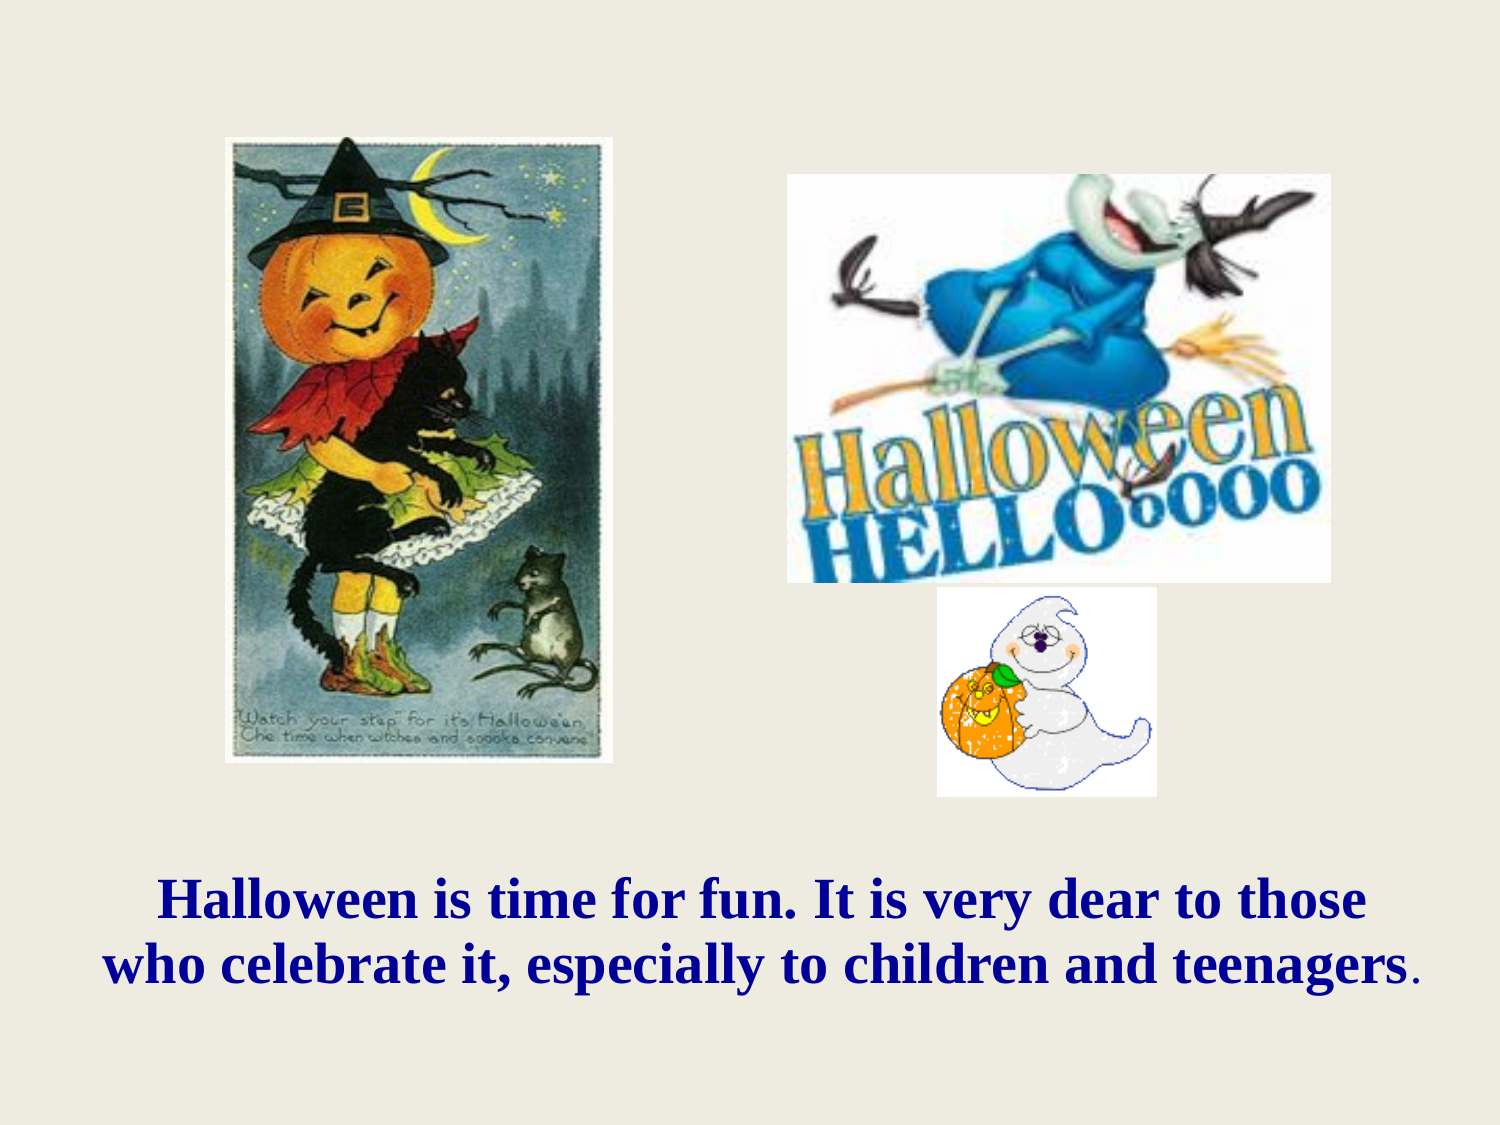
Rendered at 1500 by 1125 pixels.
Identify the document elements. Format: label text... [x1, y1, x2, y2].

picture [224, 137, 613, 763]
title Halloween is time for fun. It is very dear to those who celebrate it, especially to children and teenagers. [87, 837, 1438, 1025]
picture [936, 587, 1157, 798]
picture [786, 174, 1332, 583]
